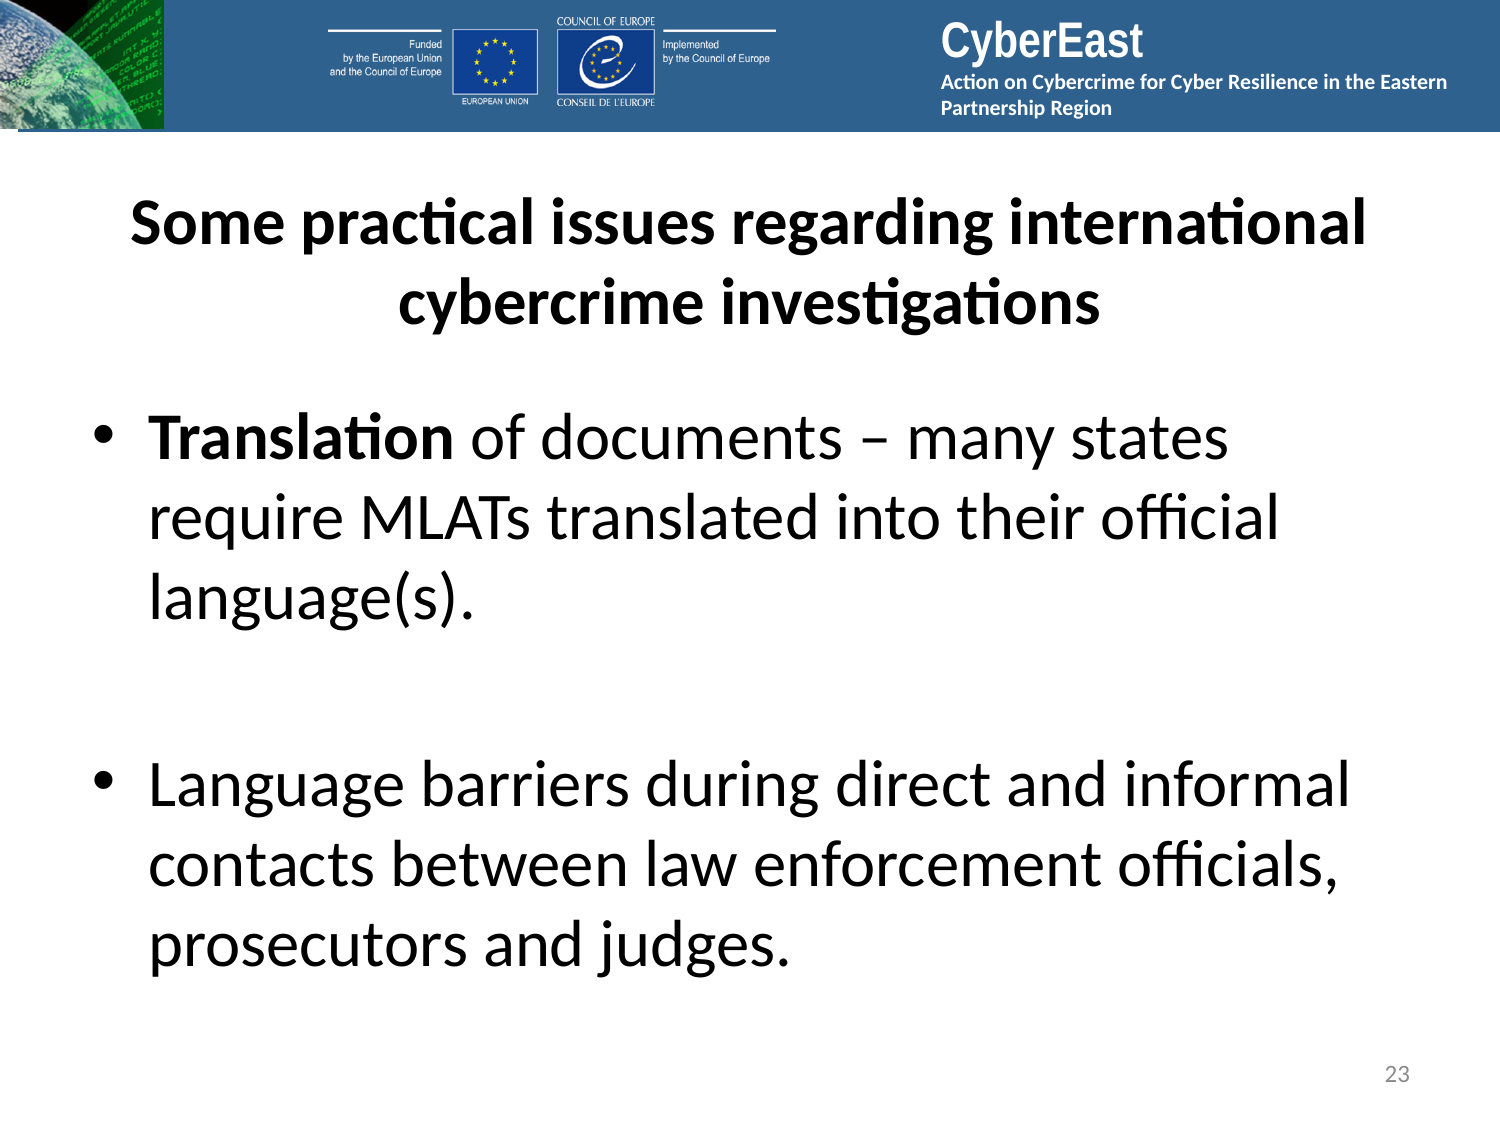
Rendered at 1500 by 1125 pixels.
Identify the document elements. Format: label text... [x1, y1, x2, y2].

list Translation of documents – many states require MLATs translated into their official language(s). Language barriers during direct and informal contacts between law enforcement officials, prosecutors and judges. [76, 385, 1427, 1081]
title Some practical issues regarding international cybercrime investigations [75, 164, 1425, 352]
slide_number 23 [1074, 1042, 1425, 1103]
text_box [0, 0, 1500, 132]
